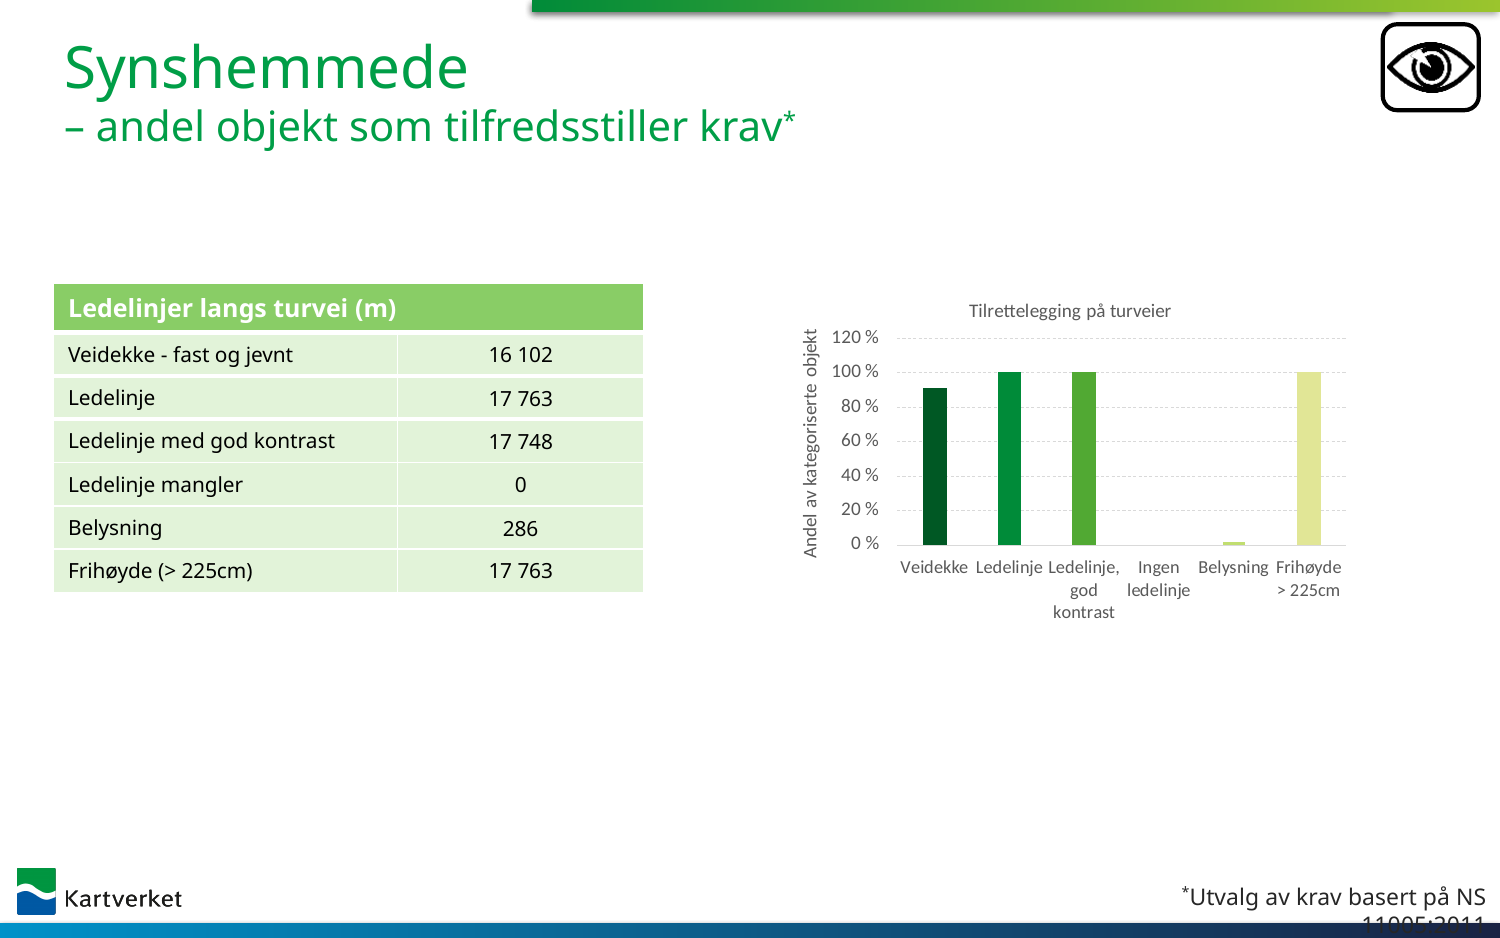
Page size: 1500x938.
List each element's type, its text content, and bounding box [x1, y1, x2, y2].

table_cell 286 [398, 507, 643, 548]
table_cell 17 748 [398, 421, 643, 462]
table_cell Frihøyde (> 225cm) [54, 550, 397, 592]
text_box Synshemmede – andel objekt som tilfredsstiller krav* [49, 24, 1431, 158]
text_box *Utvalg av krav basert på NS 11005:2011 [1068, 873, 1500, 938]
table_cell 17 763 [398, 378, 643, 417]
table_cell Ledelinje mangler [54, 463, 397, 505]
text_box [1382, 24, 1480, 111]
table_cell 0 [398, 463, 643, 505]
table_cell 17 763 [398, 550, 643, 592]
picture [791, 291, 1349, 630]
table_cell 16 102 [398, 335, 643, 374]
table_header Ledelinjer langs turvei (m) [54, 284, 643, 330]
table_cell Belysning [54, 507, 397, 548]
table_cell Ledelinje med god kontrast [54, 421, 397, 462]
table_cell Veidekke - fast og jevnt [54, 335, 397, 374]
table_cell Ledelinje [54, 378, 397, 417]
